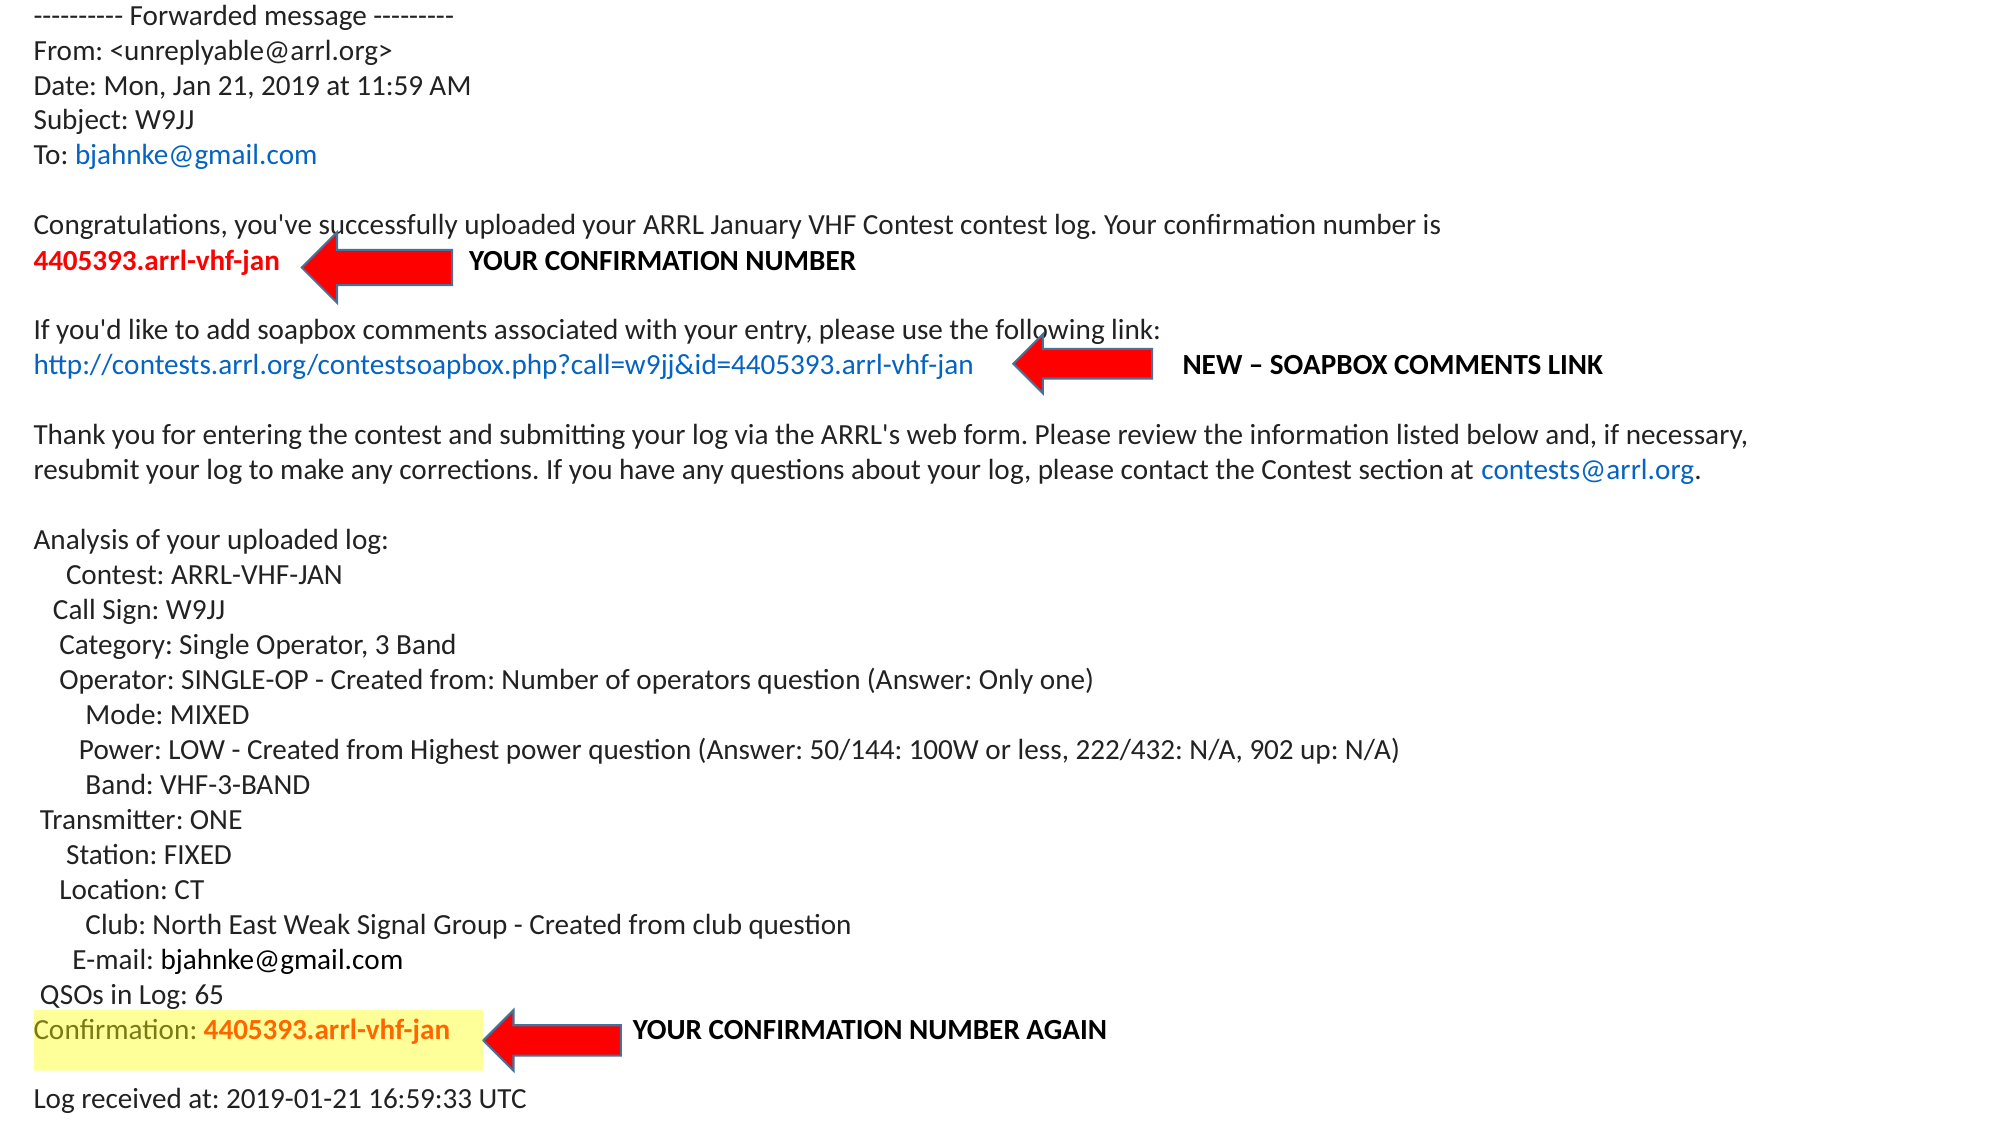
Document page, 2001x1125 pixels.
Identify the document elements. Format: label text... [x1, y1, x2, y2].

text_box [484, 1007, 622, 1074]
text_box [300, 229, 454, 306]
list ​---------- Forwarded message --------- From: <unreplyable@arrl.org> Date: Mon, Jan 21, 2019 at 11:59 AM Subject: W9JJ To: bjahnke@gmail.com Congratulations, you've successfully uploaded your ARRL January VHF Contest contest log. Your confirmation number is 4405393.arrl-vhf-jan YOUR CONFIRMATION NUMBER If you'd like to add soapbox comments associated with your entry, please use the following link: http://contests.arrl.org/contestsoapbox.php?call=w9jj&id=4405393.arrl-vhf-jan NEW – SOAPBOX COMMENTS LINK Thank you for entering the contest and submitting your log via the ARRL's web form. Please review the information listed below and, if necessary, resubmit your log to make any corrections. If you have any questions about your log, please contact the Contest section at contests@arrl.org. Analysis of your uploaded log: Contest: ARRL-VHF-JAN Call Sign: W9JJ Category: Single Operator, 3 Band Operator: SINGLE-OP - Created from: Number of operators question (Answer: Only one) Mode: MIXED Power: LOW - Created from Highest power question (Answer: 50/144: 100W or less, 222/432: N/A, 902 up: N/A) Band: VHF-3-BAND Transmitter: ONE Station: FIXED Location: CT Club: North East Weak Signal Group - Created from club question E-mail: bjahnke@gmail.com QSOs in Log: 65 Confirmation: 4405393.arrl-vhf-jan YOUR CONFIRMATION NUMBER AGAIN Log received at: 2019-01-21 16:59:33 UTC [18, 0, 1939, 1123]
text_box [1011, 331, 1154, 396]
text_box [33, 1010, 484, 1071]
